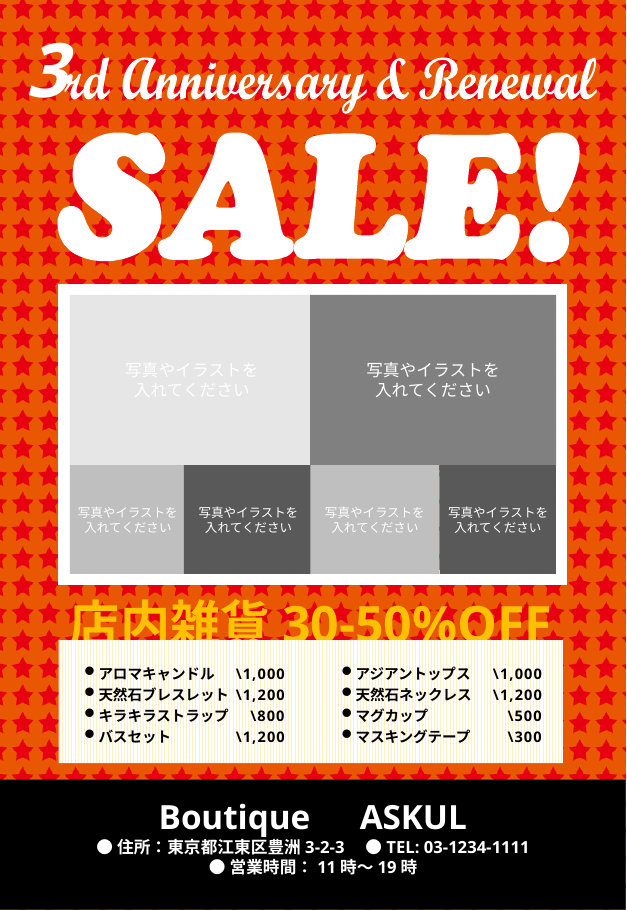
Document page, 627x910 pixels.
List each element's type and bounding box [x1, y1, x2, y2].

picture [0, 0, 626, 910]
text_box [58, 133, 579, 262]
text_box [69, 653, 303, 753]
text_box [326, 653, 560, 753]
